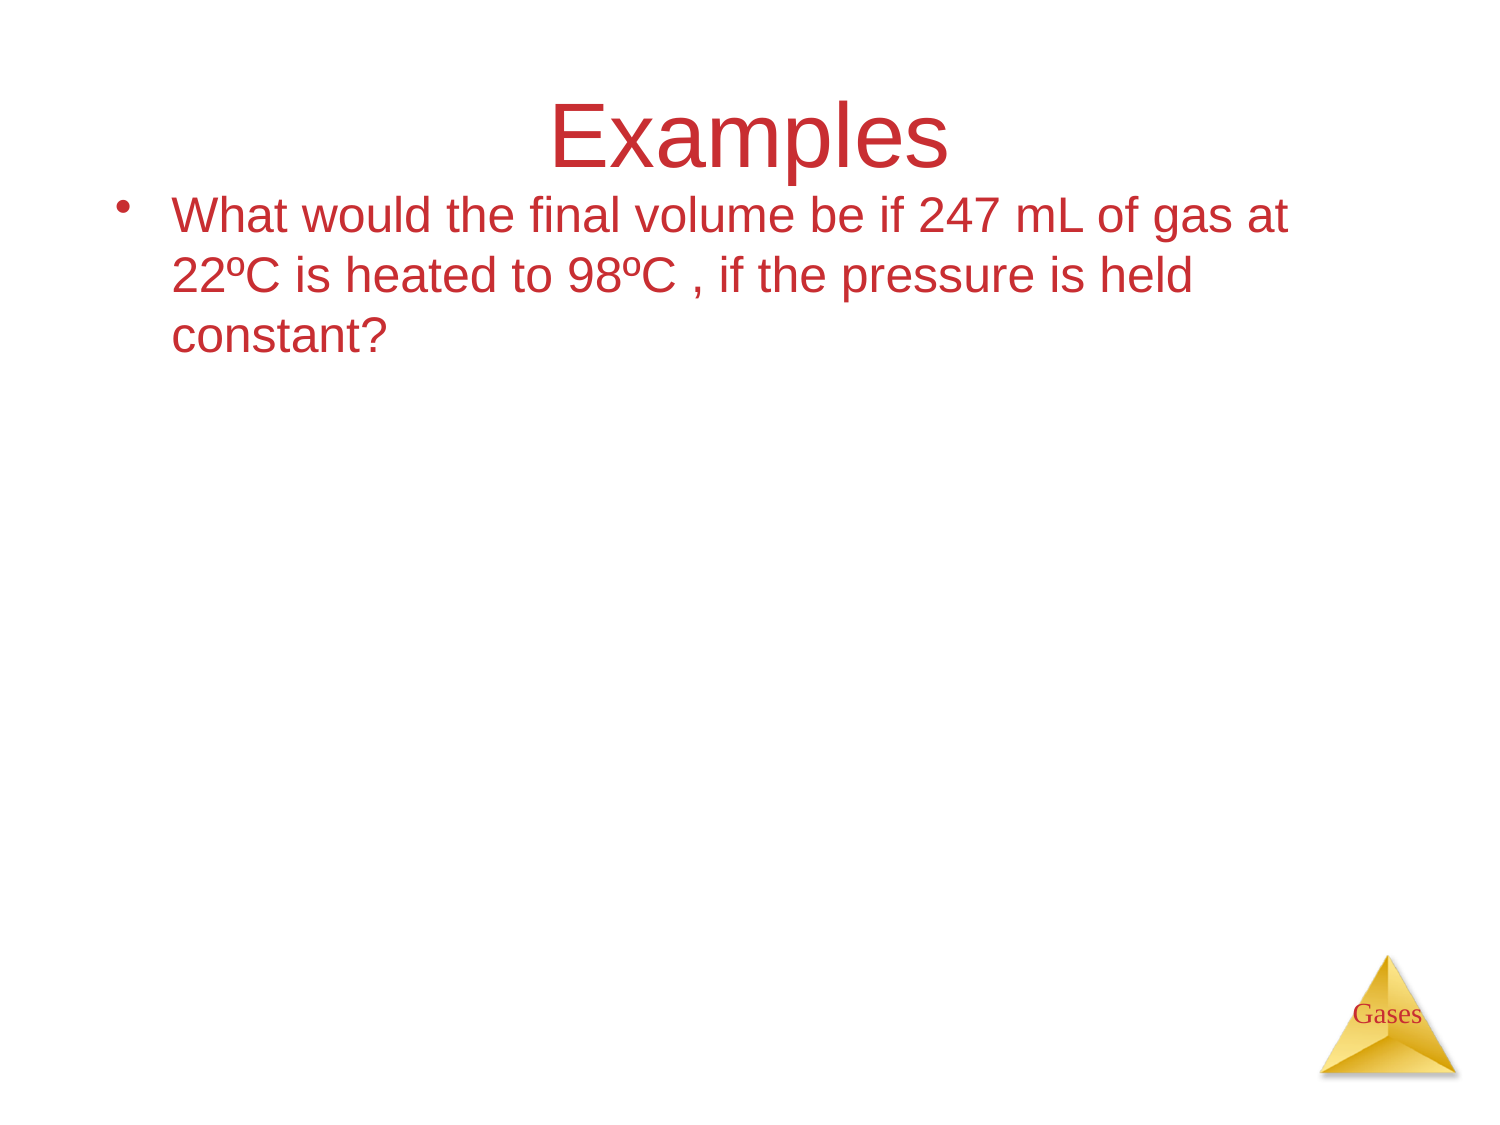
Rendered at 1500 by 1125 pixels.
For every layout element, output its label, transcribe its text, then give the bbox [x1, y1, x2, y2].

list What would the final volume be if 247 mL of gas at 22ºC is heated to 98ºC , if the pressure is held constant? [99, 174, 1376, 851]
picture [1275, 899, 1500, 1125]
title Examples [112, 37, 1388, 226]
